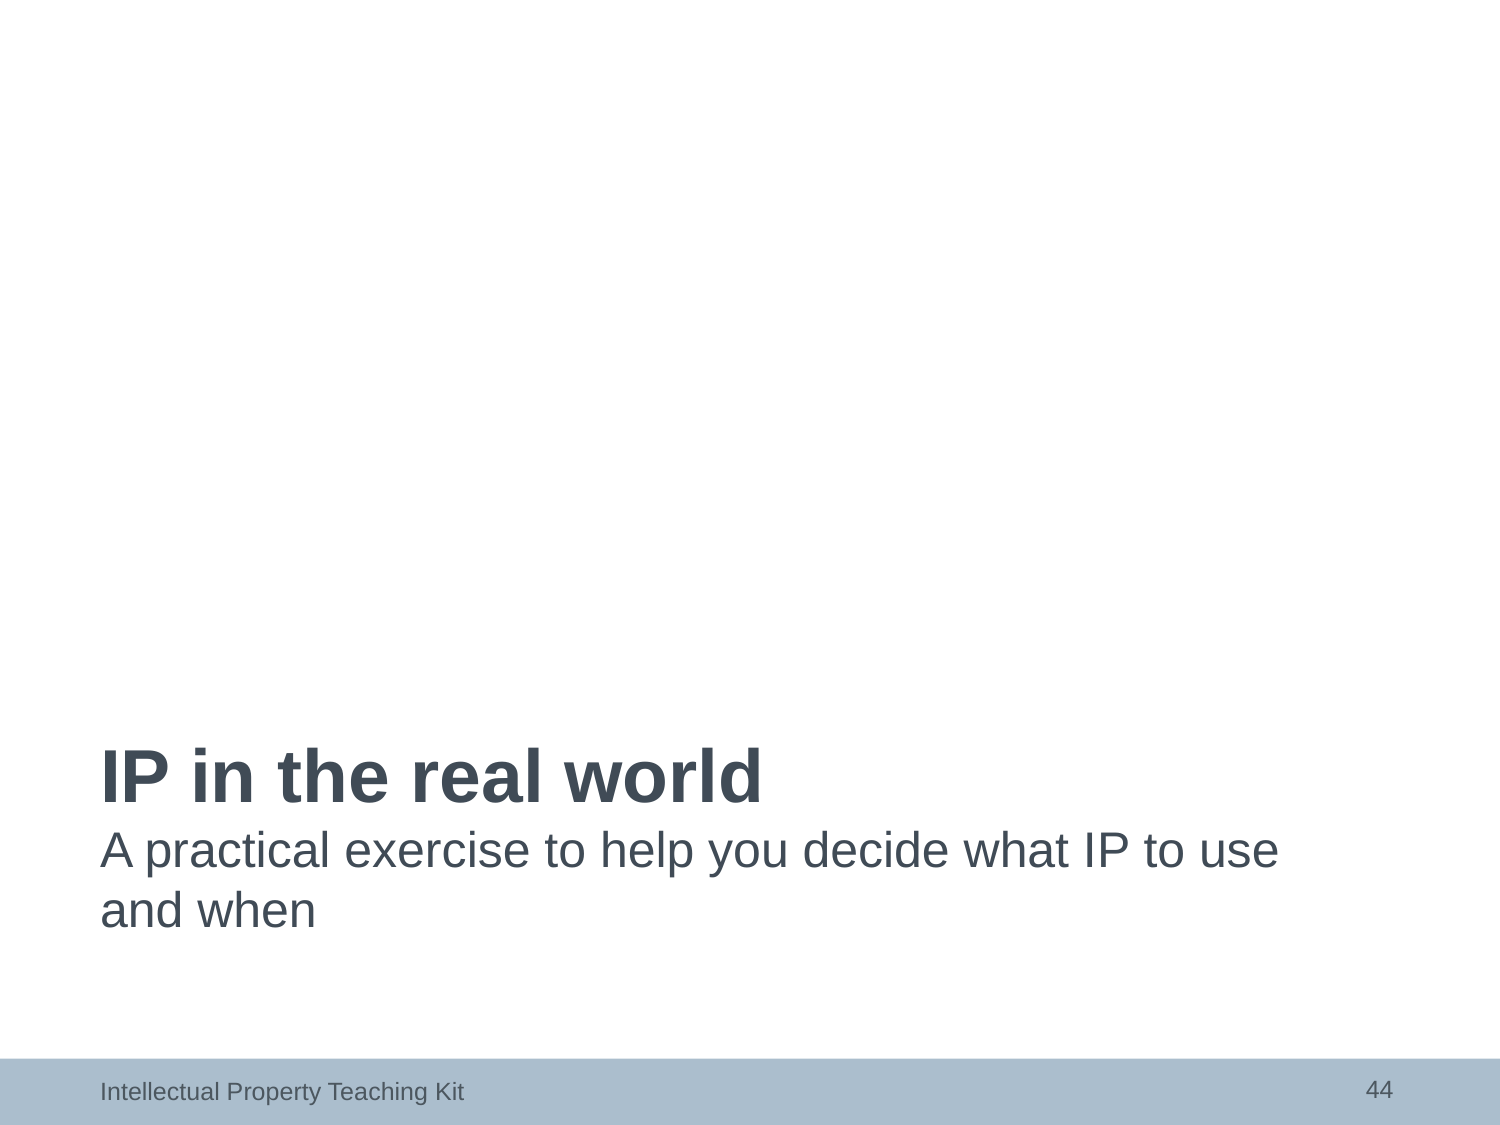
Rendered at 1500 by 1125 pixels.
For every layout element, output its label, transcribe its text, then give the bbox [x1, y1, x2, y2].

footer Intellectual Property Teaching Kit [100, 1074, 988, 1125]
title IP in the real world A practical exercise to help you decide what IP to use and when [100, 727, 1359, 952]
text_box 44 [1269, 1070, 1394, 1106]
